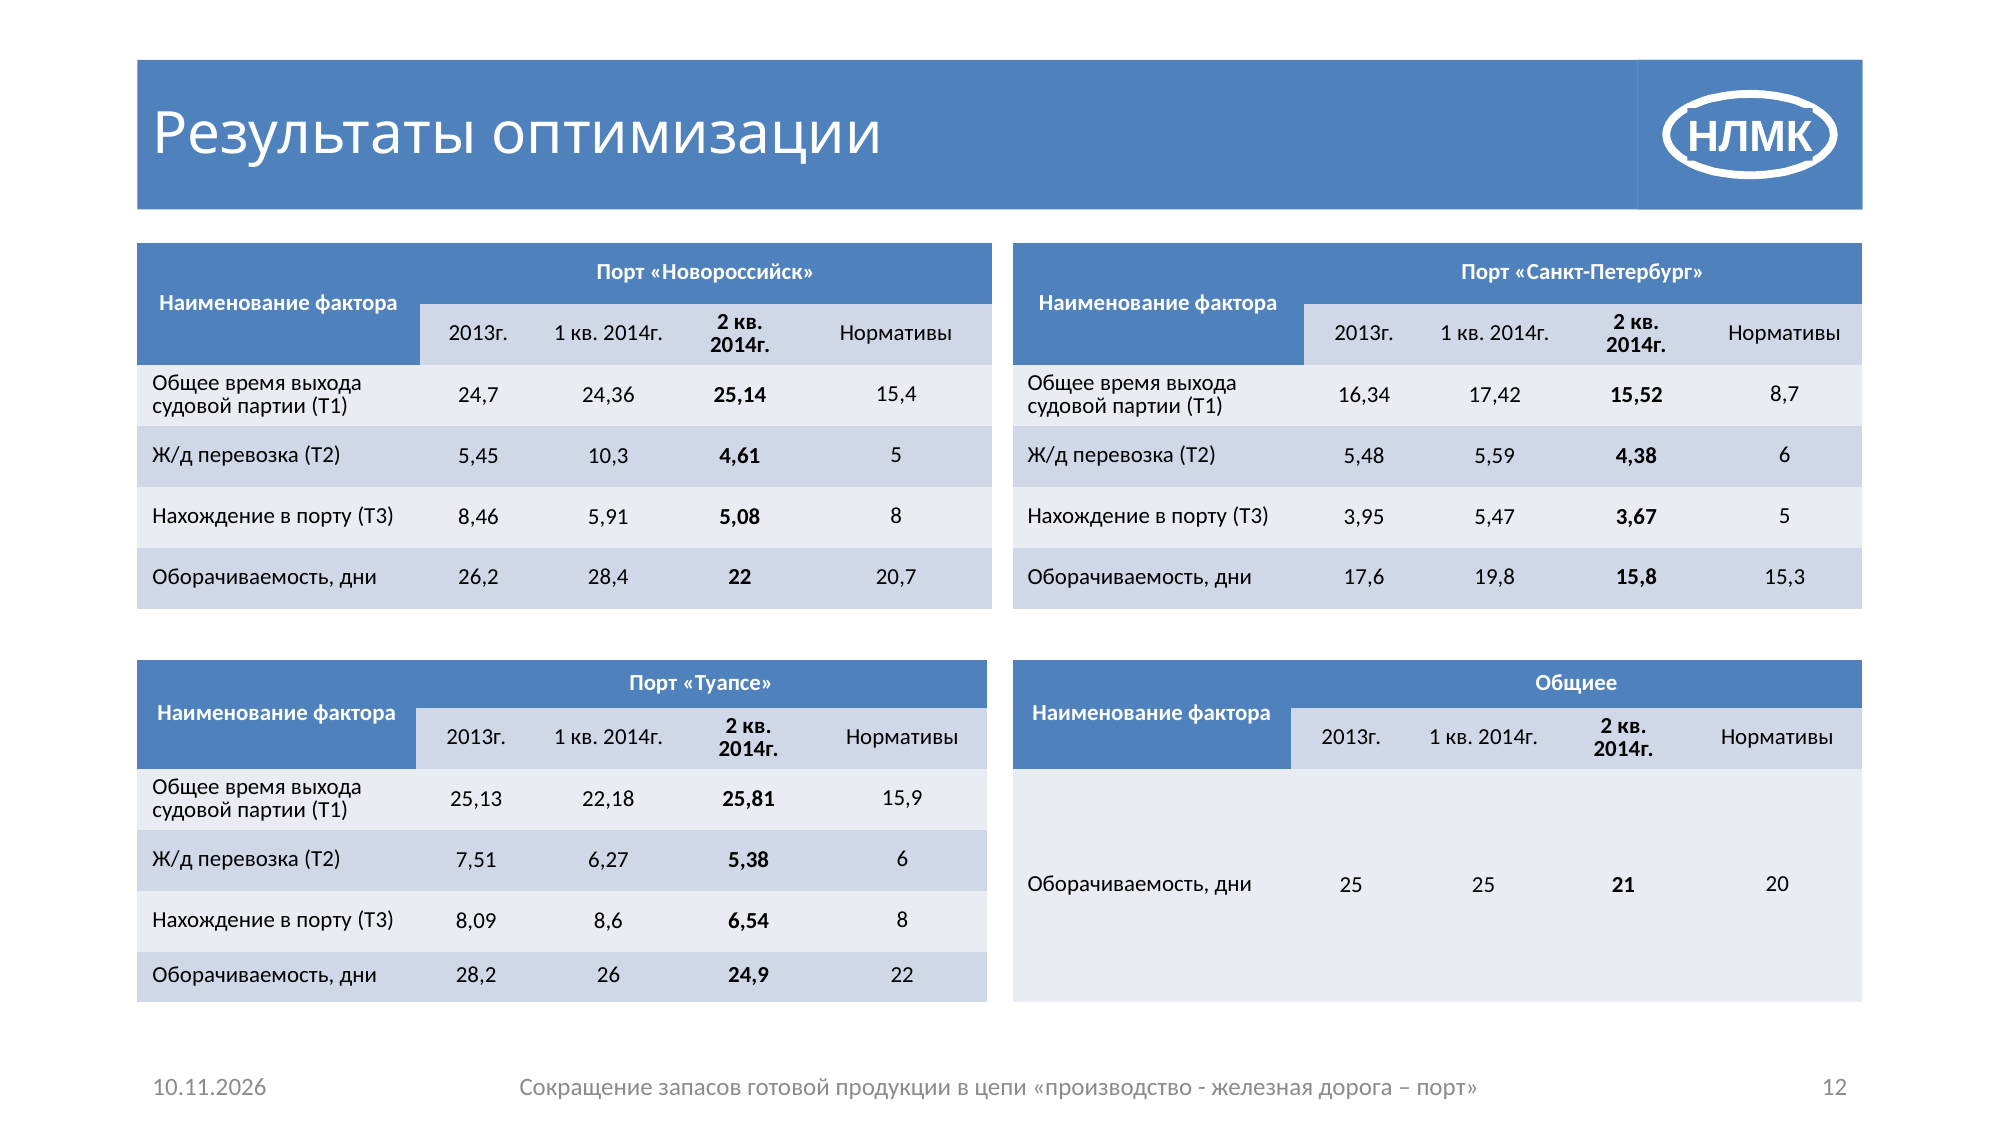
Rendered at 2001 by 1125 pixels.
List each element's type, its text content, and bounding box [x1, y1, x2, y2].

table_cell 24,36 [537, 365, 680, 426]
table_cell 25 [1291, 769, 1412, 1002]
table_cell 2 кв. 2014г. [1566, 304, 1707, 365]
table_cell Нахождение в порту (Т3) [137, 891, 416, 952]
table_cell 22 [817, 952, 987, 1002]
table_cell Оборачиваемость, дни [1013, 548, 1304, 609]
table_cell 2 кв. 2014г. [1555, 708, 1692, 769]
table_cell 2013г. [1291, 708, 1412, 769]
table_header Наименование фактора [1013, 243, 1304, 365]
table_cell 8 [800, 487, 992, 548]
table_header Наименование фактора [137, 660, 416, 769]
table_cell 6,54 [680, 891, 817, 952]
table_cell 2013г. [416, 708, 537, 769]
table_header Наименование фактора [137, 243, 420, 365]
table_cell Нормативы [1692, 708, 1862, 769]
table_cell 2013г. [420, 304, 537, 365]
slide_number 12 [1412, 1068, 1863, 1103]
table_cell 19,8 [1424, 548, 1566, 609]
table_cell 15,9 [817, 769, 987, 830]
table_cell 2 кв. 2014г. [680, 708, 817, 769]
table_cell Оборачиваемость, дни [137, 548, 420, 609]
table_header Порт «Туапсе» [416, 660, 987, 708]
table_cell 5,08 [680, 487, 800, 548]
table_cell 7,51 [416, 830, 537, 891]
table_cell 15,8 [1566, 548, 1707, 609]
table_cell 21 [1555, 769, 1692, 1002]
table_cell 24,7 [420, 365, 537, 426]
table_cell 22 [680, 548, 800, 609]
table_cell Ж/д перевозка (Т2) [1013, 426, 1304, 487]
table_cell 15,4 [800, 365, 992, 426]
table_cell 5 [1707, 487, 1862, 548]
table_cell 4,38 [1566, 426, 1707, 487]
table_cell 6,27 [537, 830, 680, 891]
footer Сокращение запасов готовой продукции в цепи «производство - железная дорога – порт» [473, 1068, 1412, 1103]
table_cell 8 [817, 891, 987, 952]
table_cell 20 [1692, 769, 1862, 1002]
table_cell 28,4 [537, 548, 680, 609]
table_cell Нахождение в порту (Т3) [137, 487, 420, 548]
table_header Общиее [1291, 660, 1862, 708]
table_cell 3,67 [1566, 487, 1707, 548]
table_cell 5,45 [420, 426, 537, 487]
table_cell Ж/д перевозка (Т2) [137, 830, 416, 891]
table_cell 15,52 [1566, 365, 1707, 426]
table_header Порт «Новороссийск» [420, 243, 992, 304]
table_cell 5,38 [680, 830, 817, 891]
table_cell 26 [537, 952, 680, 1002]
table_cell 6 [1707, 426, 1862, 487]
title Результаты оптимизации [137, 59, 1638, 210]
table_cell 22,18 [537, 769, 680, 830]
table_cell 2 кв. 2014г. [680, 304, 800, 365]
table_cell Общее время выхода судовой партии (Т1) [1013, 365, 1304, 426]
table_cell Оборачиваемость, дни [1013, 769, 1291, 1002]
table_cell 25,14 [680, 365, 800, 426]
table_cell 16,34 [1304, 365, 1424, 426]
table_cell 10,3 [537, 426, 680, 487]
table_cell Оборачиваемость, дни [137, 952, 416, 1002]
table_header Порт «Санкт-Петербург» [1304, 243, 1862, 304]
table_cell 8,6 [537, 891, 680, 952]
table_cell 6 [817, 830, 987, 891]
table_cell 1 кв. 2014г. [1412, 708, 1555, 769]
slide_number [137, 1068, 473, 1103]
table_cell 15,3 [1707, 548, 1862, 609]
table_cell 25,13 [416, 769, 537, 830]
table_header Наименование фактора [1013, 660, 1291, 769]
table_cell 25,81 [680, 769, 817, 830]
table_cell Нахождение в порту (Т3) [1013, 487, 1304, 548]
table_cell 17,42 [1424, 365, 1566, 426]
table_cell 1 кв. 2014г. [537, 304, 680, 365]
table_cell 5,59 [1424, 426, 1566, 487]
table_cell 8,46 [420, 487, 537, 548]
table_cell 17,6 [1304, 548, 1424, 609]
table_cell 4,61 [680, 426, 800, 487]
table_cell 8,7 [1707, 365, 1862, 426]
table_cell 28,2 [416, 952, 537, 1002]
table_cell 20,7 [800, 548, 992, 609]
table_cell 5 [800, 426, 992, 487]
table_cell Ж/д перевозка (Т2) [137, 426, 420, 487]
table_cell 3,95 [1304, 487, 1424, 548]
table_cell Общее время выхода судовой партии (Т1) [137, 769, 416, 830]
table_cell 25 [1412, 769, 1555, 1002]
table_cell 5,48 [1304, 426, 1424, 487]
table_cell 26,2 [420, 548, 537, 609]
table_cell Нормативы [800, 304, 992, 365]
table_cell Общее время выхода судовой партии (Т1) [137, 365, 420, 426]
table_cell Нормативы [1707, 304, 1862, 365]
table_cell 2013г. [1304, 304, 1424, 365]
table_cell Нормативы [817, 708, 987, 769]
table_cell 1 кв. 2014г. [537, 708, 680, 769]
table_cell 5,91 [537, 487, 680, 548]
table_cell 24,9 [680, 952, 817, 1002]
table_cell 8,09 [416, 891, 537, 952]
table_cell 1 кв. 2014г. [1424, 304, 1566, 365]
table_cell 5,47 [1424, 487, 1566, 548]
